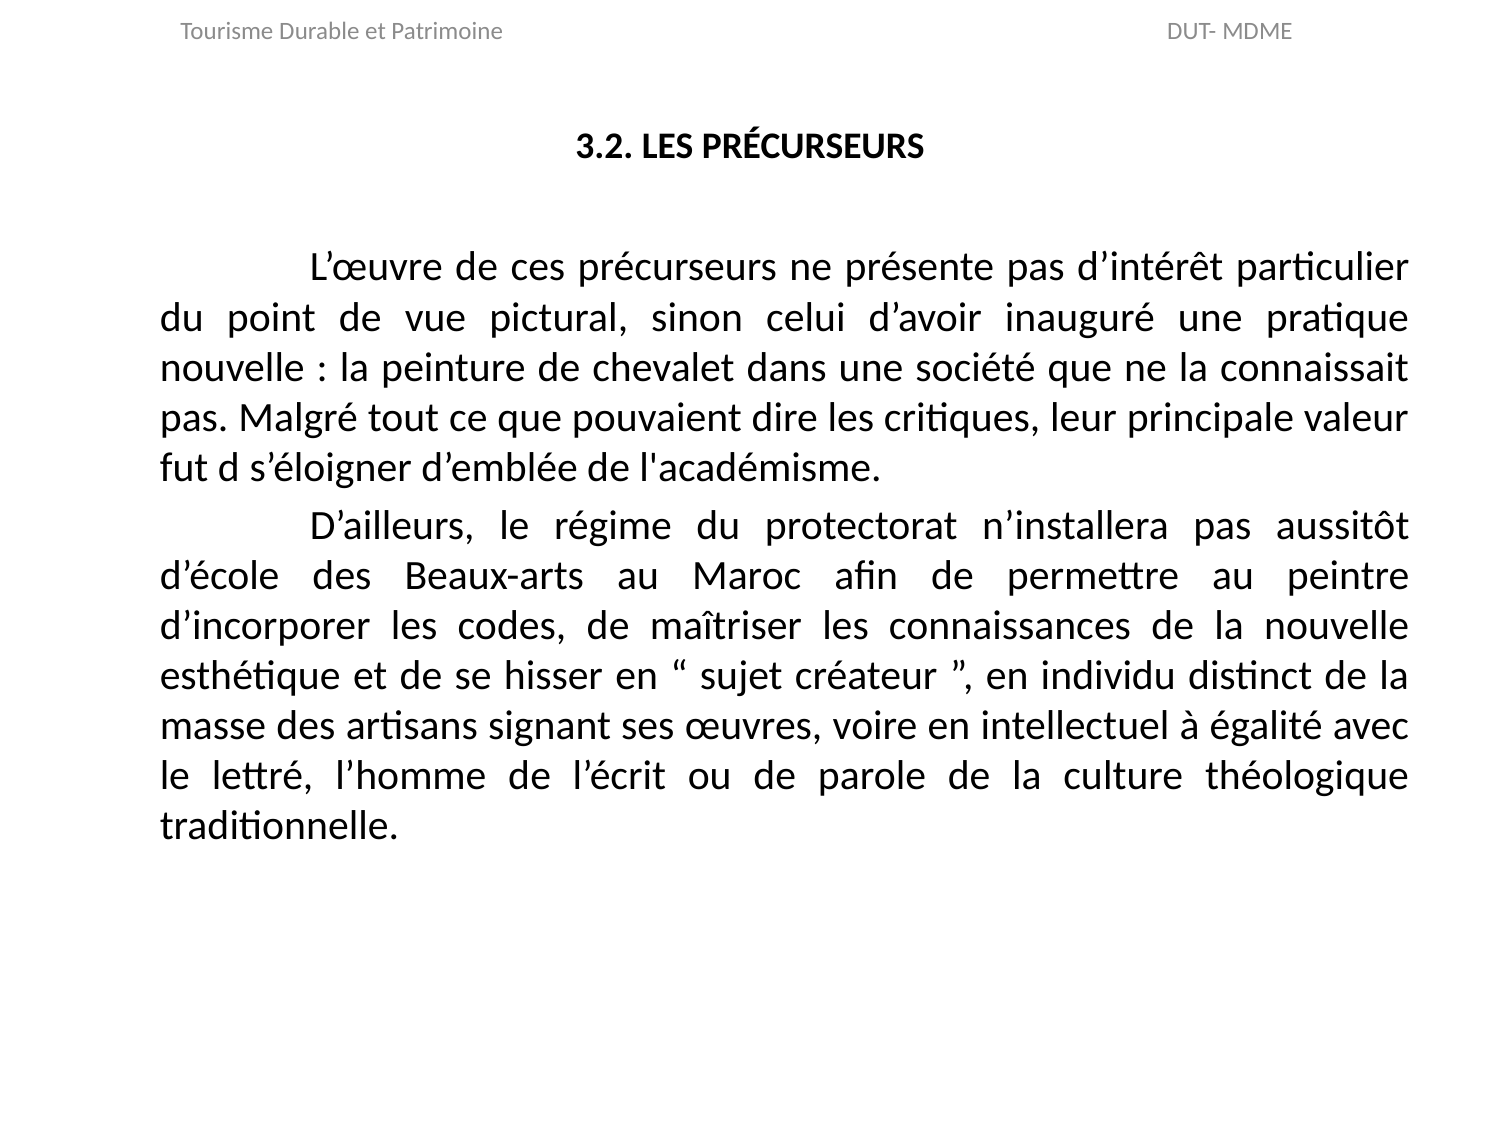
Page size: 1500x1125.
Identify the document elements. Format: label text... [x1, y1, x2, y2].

footer Tourisme Durable et Patrimoine DUT- MDME [41, 0, 1436, 60]
list L’œuvre de ces précurseurs ne présente pas d’intérêt particulier du point de vue pictural, sinon celui d’avoir inauguré une pratique nouvelle : la peinture de chevalet dans une société que ne la connaissait pas. Malgré tout ce que pouvaient dire les critiques, leur principale valeur fut d s’éloigner d’emblée de l'académisme. D’ailleurs, le régime du protectorat n’installera pas aussitôt d’école des Beaux-arts au Maroc afin de permettre au peintre d’incorporer les codes, de maîtriser les connaissances de la nouvelle esthétique et de se hisser en “ sujet créateur ”, en individu distinct de la masse des artisans signant ses œuvres, voire en intellectuel à égalité avec le lettré, l’homme de l’écrit ou de parole de la culture théologique traditionnelle. [88, 231, 1425, 988]
title 3.2. LES PRÉCURSEURS [75, 90, 1425, 197]
